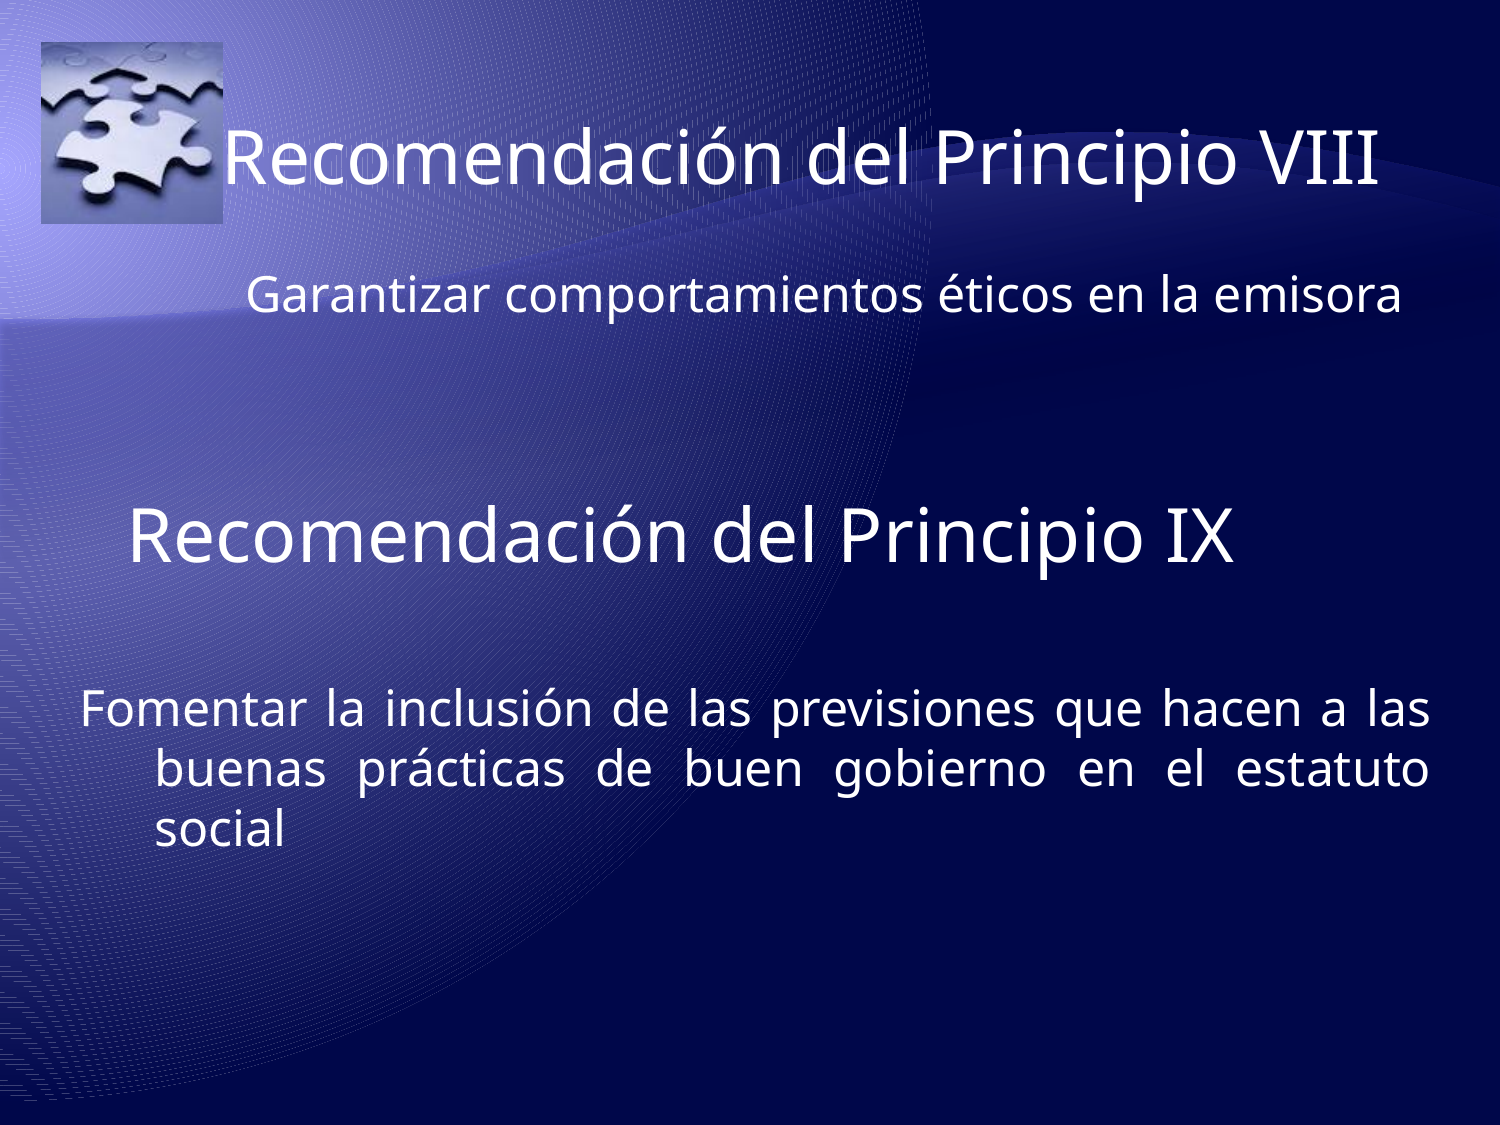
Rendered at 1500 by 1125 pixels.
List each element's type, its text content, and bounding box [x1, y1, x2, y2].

text_box Recomendación del Principio IX [112, 479, 1406, 585]
text_box Recomendación del Principio VIII [230, 101, 1500, 207]
picture [41, 42, 223, 225]
text_box Garantizar comportamientos éticos en la emisora [230, 255, 1435, 330]
text_box Fomentar la inclusión de las previsiones que hacen a las buenas prácticas de buen gobierno en el estatuto social [64, 668, 1447, 864]
